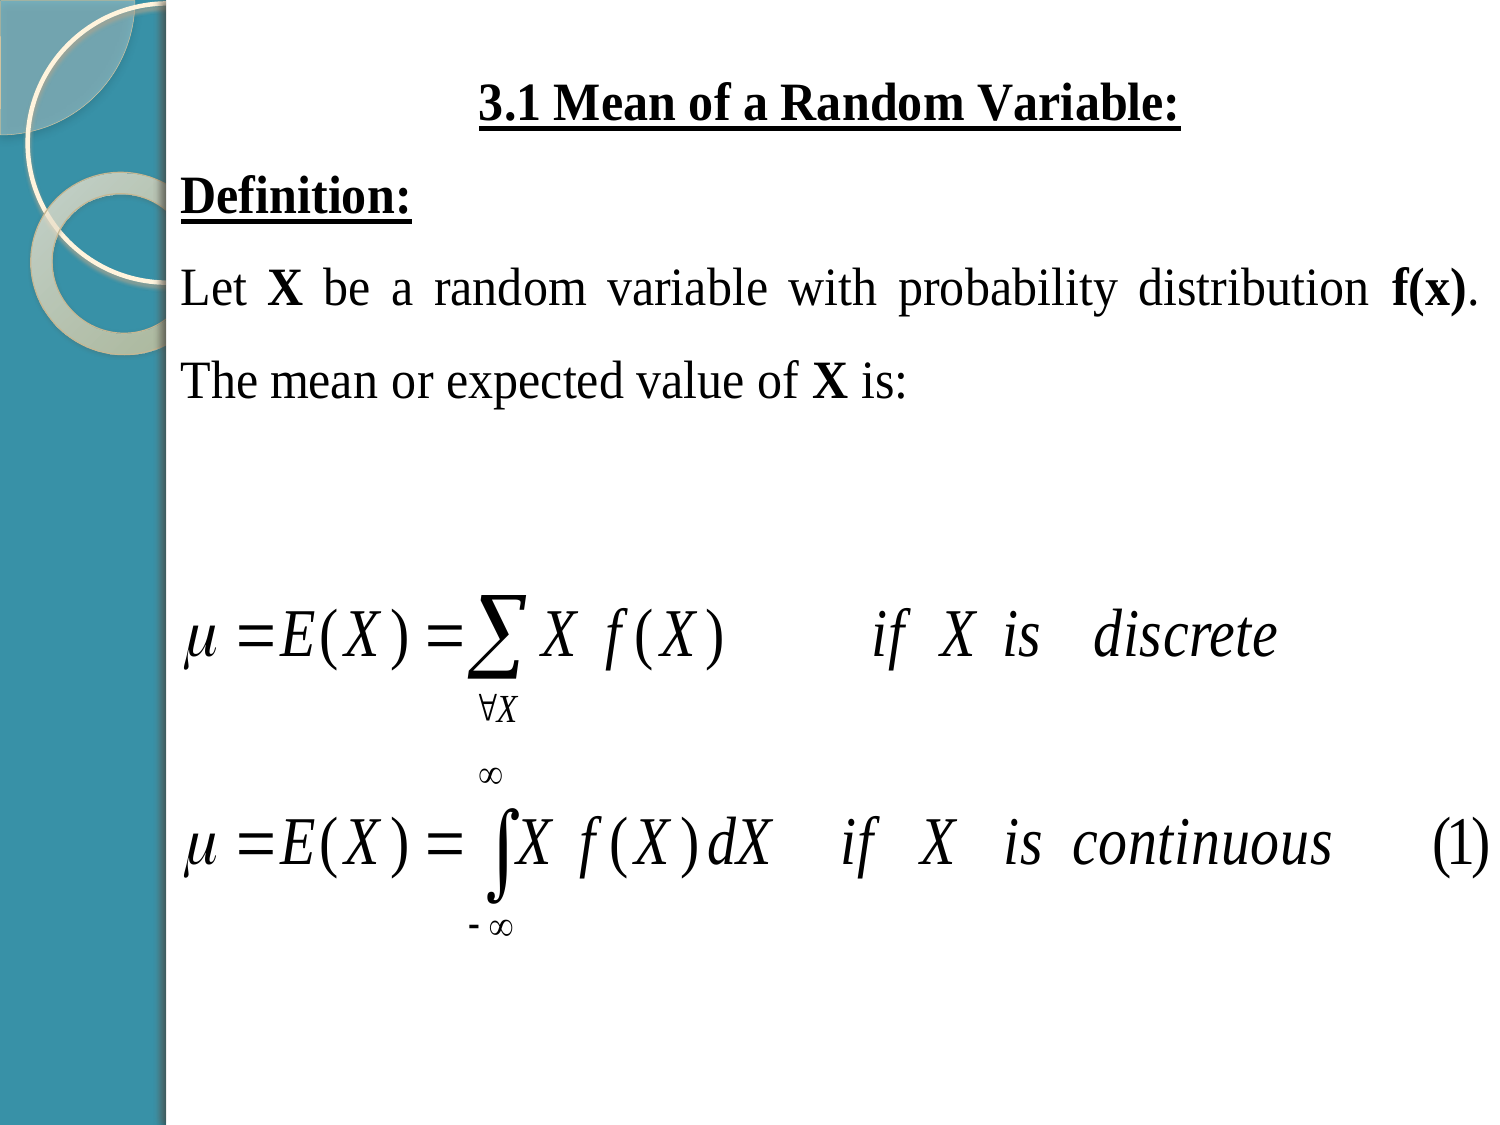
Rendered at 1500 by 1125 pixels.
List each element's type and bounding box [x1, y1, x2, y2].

text_box [180, 70, 1477, 444]
text_box [173, 585, 1500, 951]
